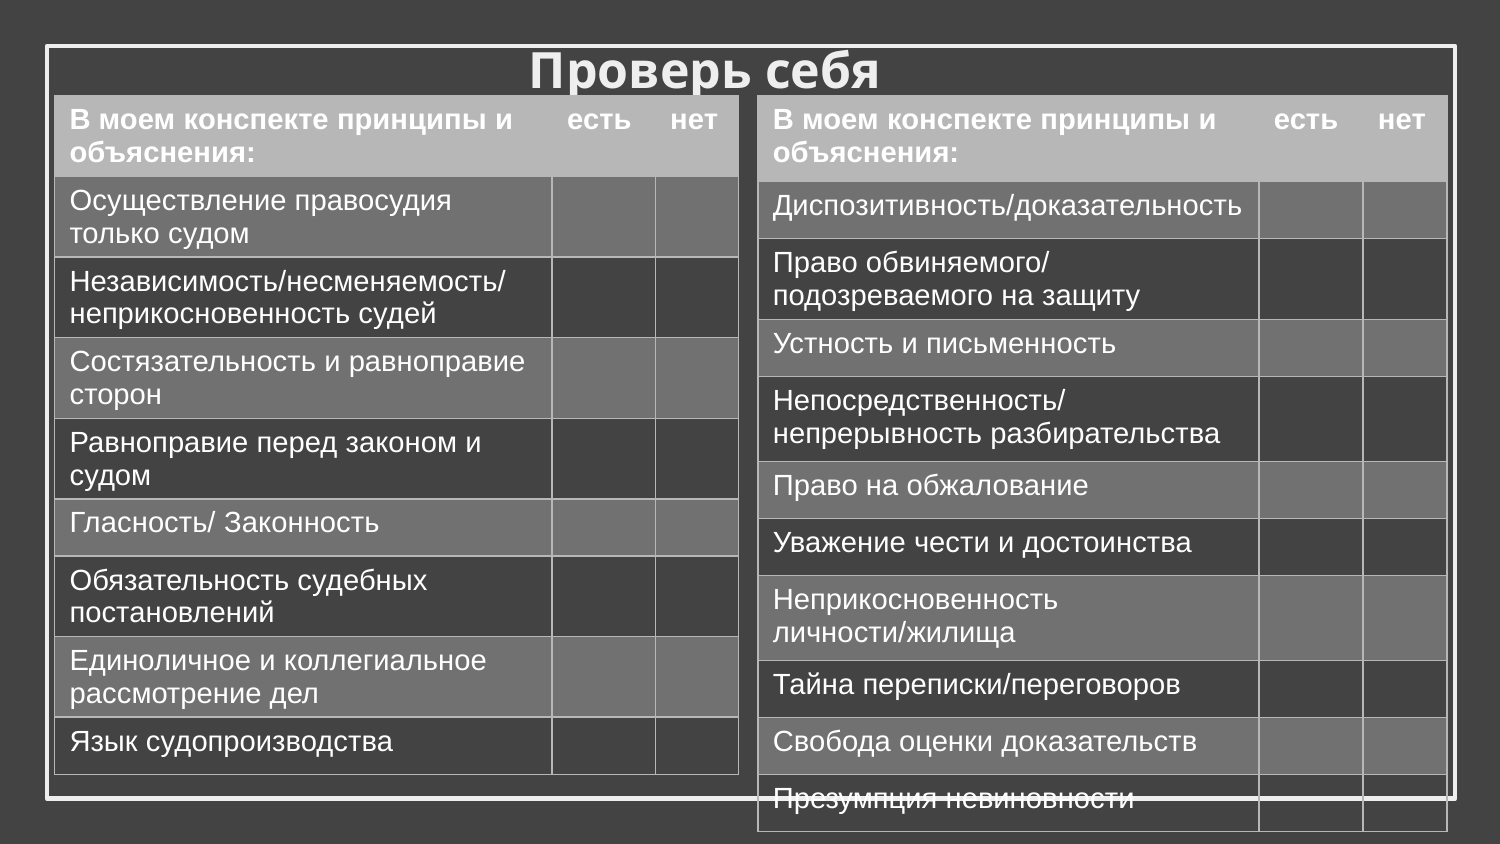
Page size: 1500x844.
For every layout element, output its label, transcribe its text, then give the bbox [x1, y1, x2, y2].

table_cell [656, 718, 738, 774]
table_cell [553, 557, 655, 636]
table_cell [656, 258, 738, 337]
table_cell [1364, 320, 1446, 376]
table_cell [1260, 718, 1362, 774]
table_cell Неприкосновенность личности/жилища [759, 576, 1258, 660]
table_cell Состязательность и равноправие сторон [55, 338, 551, 418]
list Проверь себя [327, 23, 1083, 96]
table_cell Непосредственность/ непрерывность разбирательства [759, 377, 1258, 461]
table_cell [1260, 320, 1362, 376]
table_cell Устность и письменность [759, 320, 1258, 376]
table_cell [553, 177, 655, 256]
table_cell [656, 419, 738, 498]
table_cell [553, 338, 655, 418]
table_cell [1364, 182, 1446, 238]
table_cell Диспозитивность/доказательность [759, 182, 1258, 238]
table_cell [1260, 775, 1362, 831]
table_cell Единоличное и коллегиальное рассмотрение дел [55, 637, 551, 716]
table_cell [553, 637, 655, 716]
table_cell Свобода оценки доказательств [759, 718, 1258, 774]
table_cell [656, 177, 738, 256]
table_cell [1364, 462, 1446, 518]
table_cell Право на обжалование [759, 462, 1258, 518]
table_cell Обязательность судебных постановлений [55, 557, 551, 636]
table_cell Уважение чести и достоинства [759, 519, 1258, 575]
table_cell [656, 637, 738, 716]
table_cell [1364, 239, 1446, 319]
table_cell [1260, 239, 1362, 319]
table_cell Гласность/ Законность [55, 500, 551, 555]
table_cell [656, 557, 738, 636]
table_cell [553, 718, 655, 774]
table_cell [1260, 182, 1362, 238]
table_cell [1364, 377, 1446, 461]
table_cell [1364, 519, 1446, 575]
table_cell [1260, 462, 1362, 518]
table_header В моем конспекте принципы и объяснения: [759, 96, 1258, 181]
table_cell Презумпция невиновности [759, 775, 1258, 831]
table_cell [553, 258, 655, 337]
table_cell Независимость/несменяемость/ неприкосновенность судей [55, 258, 551, 337]
table_cell Язык судопроизводства [55, 718, 551, 774]
table_cell [1364, 576, 1446, 660]
table_cell [1260, 576, 1362, 660]
table_cell [1364, 775, 1446, 831]
table_header есть [1260, 96, 1362, 181]
table_header нет [1364, 96, 1446, 181]
table_cell Право обвиняемого/ подозреваемого на защиту [759, 239, 1258, 319]
table_header В моем конспекте принципы и объяснения: [55, 97, 551, 176]
table_cell [656, 338, 738, 418]
table_cell [1260, 661, 1362, 717]
table_cell [1364, 718, 1446, 774]
table_cell [1364, 661, 1446, 717]
table_cell [1260, 519, 1362, 575]
table_cell Равноправие перед законом и судом [55, 419, 551, 498]
table_cell Тайна переписки/переговоров [759, 661, 1258, 717]
table_cell [656, 500, 738, 555]
table_cell [1260, 377, 1362, 461]
table_header есть [553, 97, 655, 176]
table_cell [553, 419, 655, 498]
table_header нет [656, 97, 738, 176]
table_cell [553, 500, 655, 555]
table_cell Осуществление правосудия только судом [55, 177, 551, 256]
